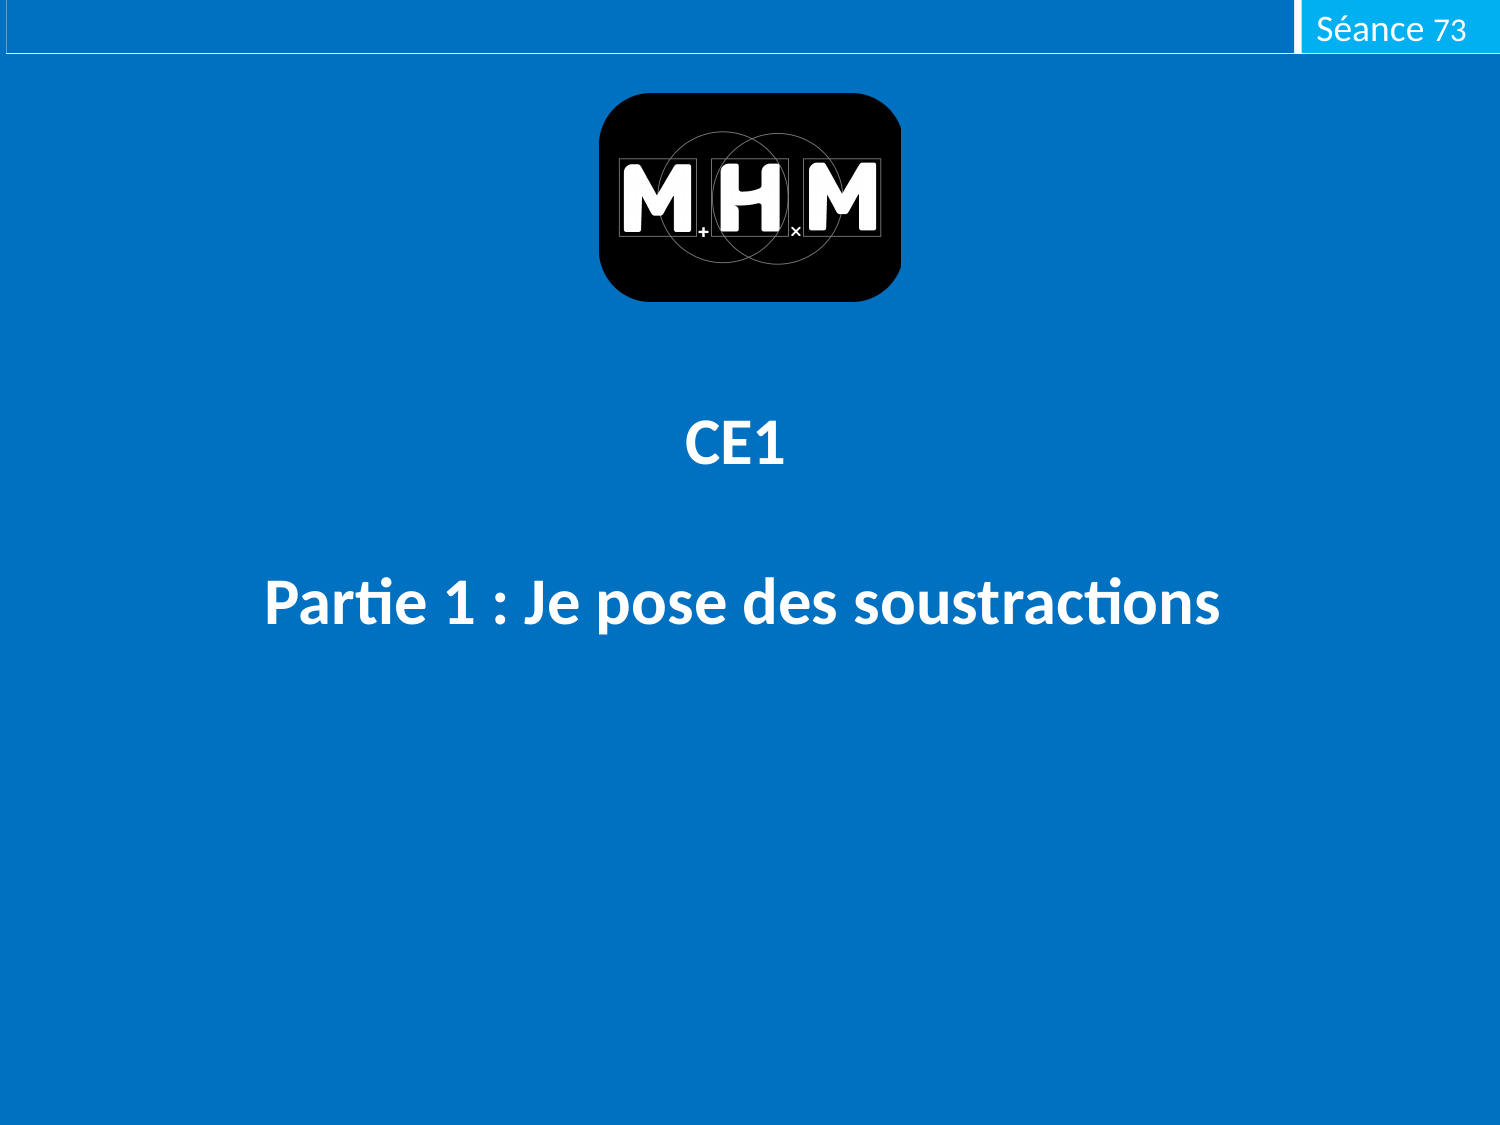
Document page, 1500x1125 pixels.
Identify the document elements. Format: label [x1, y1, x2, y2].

text_box [0, 54, 1500, 1125]
